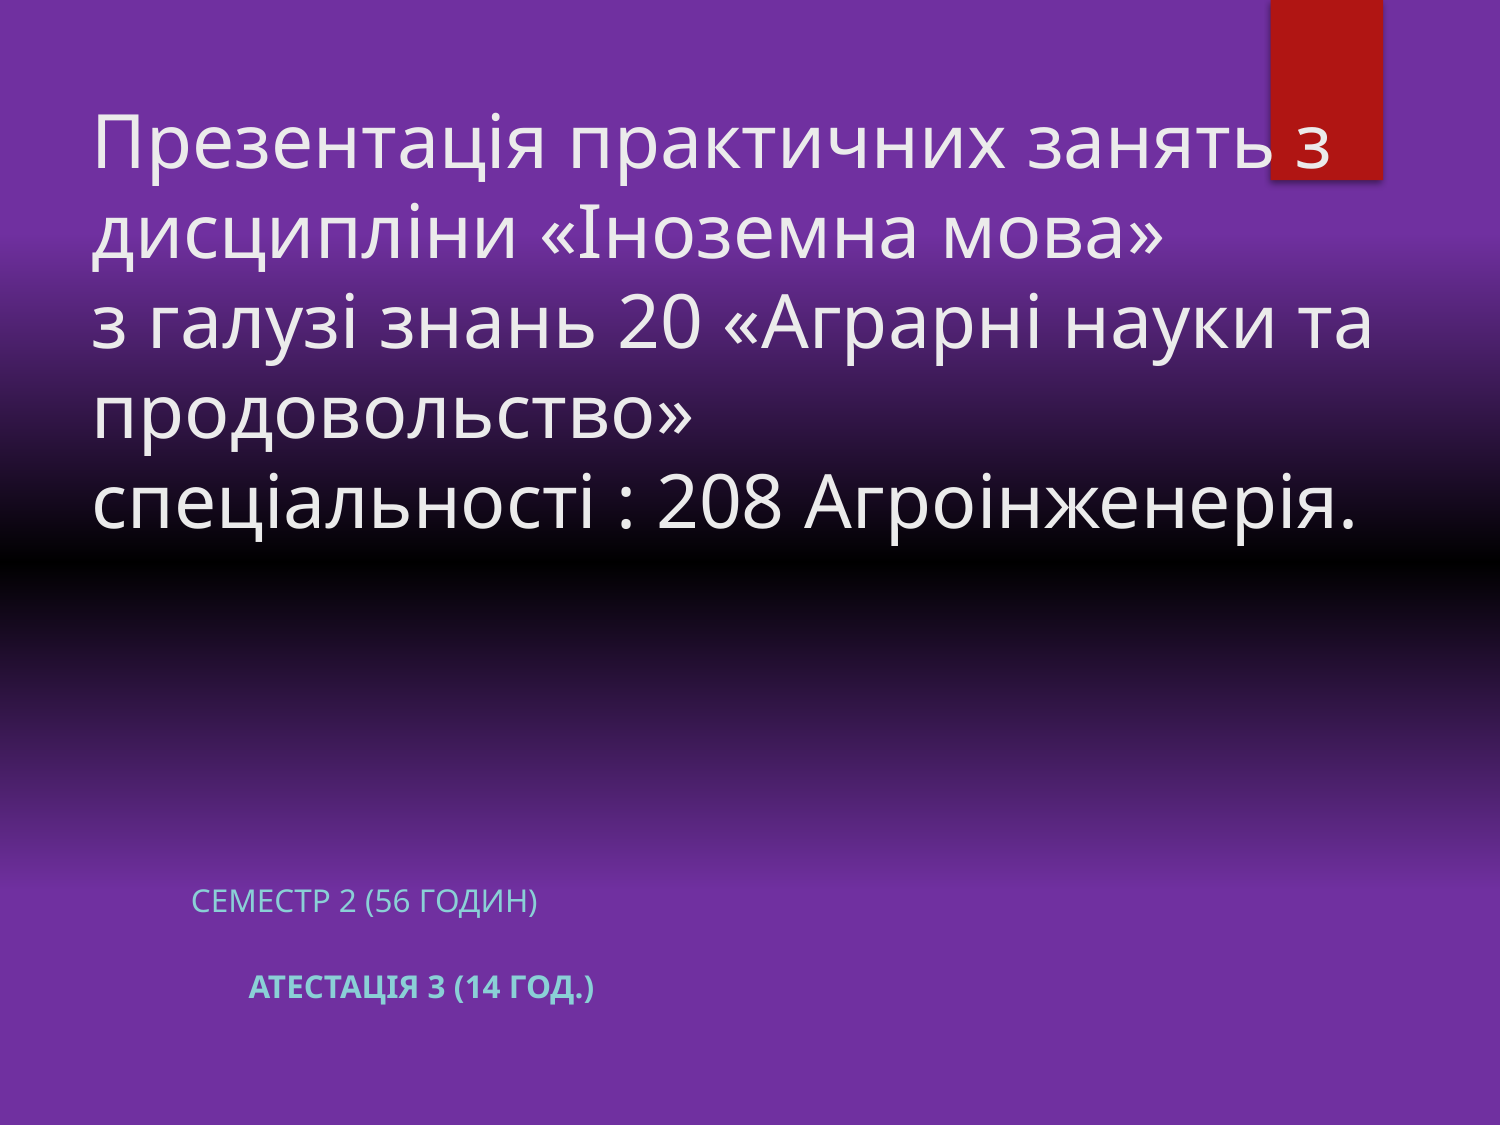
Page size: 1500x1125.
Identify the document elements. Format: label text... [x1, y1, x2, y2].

title Презентація практичних занять з дисципліни «Іноземна мова» з галузі знань 20 «Аграрні науки та продовольство» спеціальності : 208 Агроінженерія. [76, 160, 1459, 642]
subtitle Семестр 2 (56 годин) Атестація 3 (14 год.) [175, 726, 1239, 1014]
